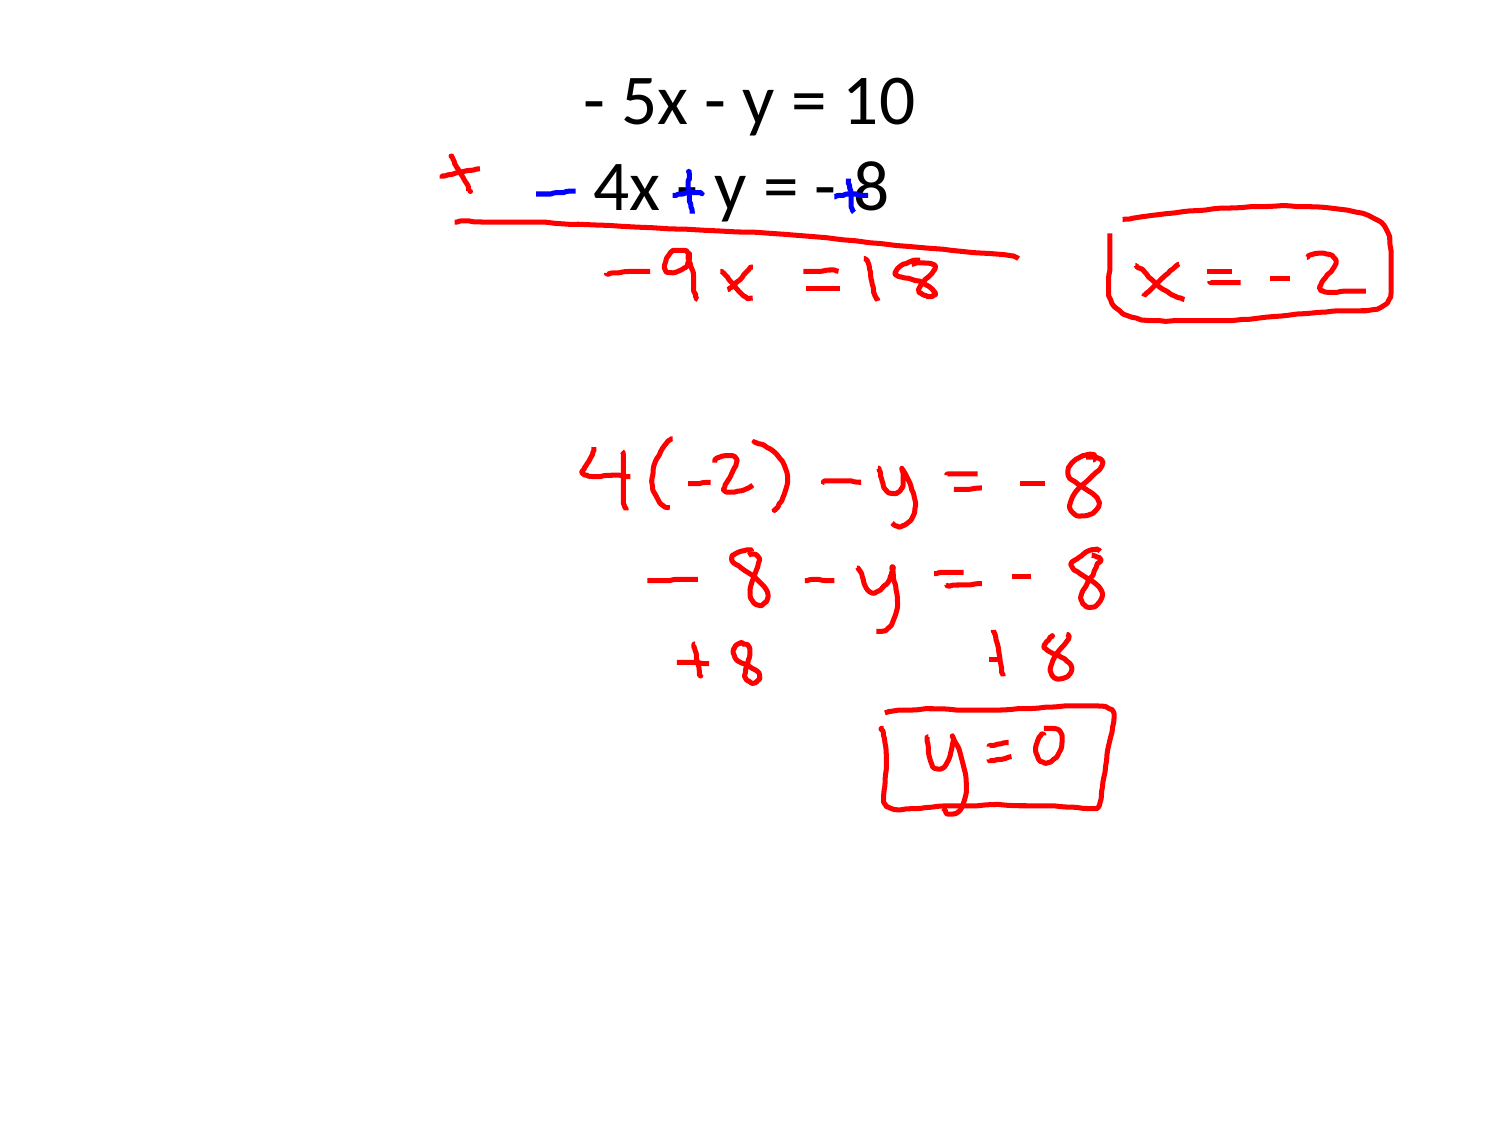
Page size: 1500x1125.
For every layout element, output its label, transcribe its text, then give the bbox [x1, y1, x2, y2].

text_box [834, 193, 869, 198]
text_box [727, 266, 753, 291]
text_box [1107, 204, 1392, 323]
text_box [850, 197, 855, 213]
text_box [720, 270, 734, 284]
text_box [454, 220, 1019, 260]
text_box [450, 155, 461, 171]
text_box [734, 284, 753, 300]
text_box [687, 170, 691, 191]
text_box [460, 174, 470, 192]
text_box [847, 178, 852, 193]
text_box [894, 259, 937, 298]
text_box [688, 194, 694, 214]
text_box [605, 270, 651, 275]
text_box [672, 191, 703, 197]
title - 5x - y = 10 4x - y = - 8 [75, 45, 1425, 233]
text_box [663, 249, 699, 301]
text_box [803, 269, 839, 273]
text_box [536, 190, 576, 195]
text_box [441, 168, 480, 179]
text_box [863, 257, 879, 302]
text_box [581, 438, 1115, 815]
